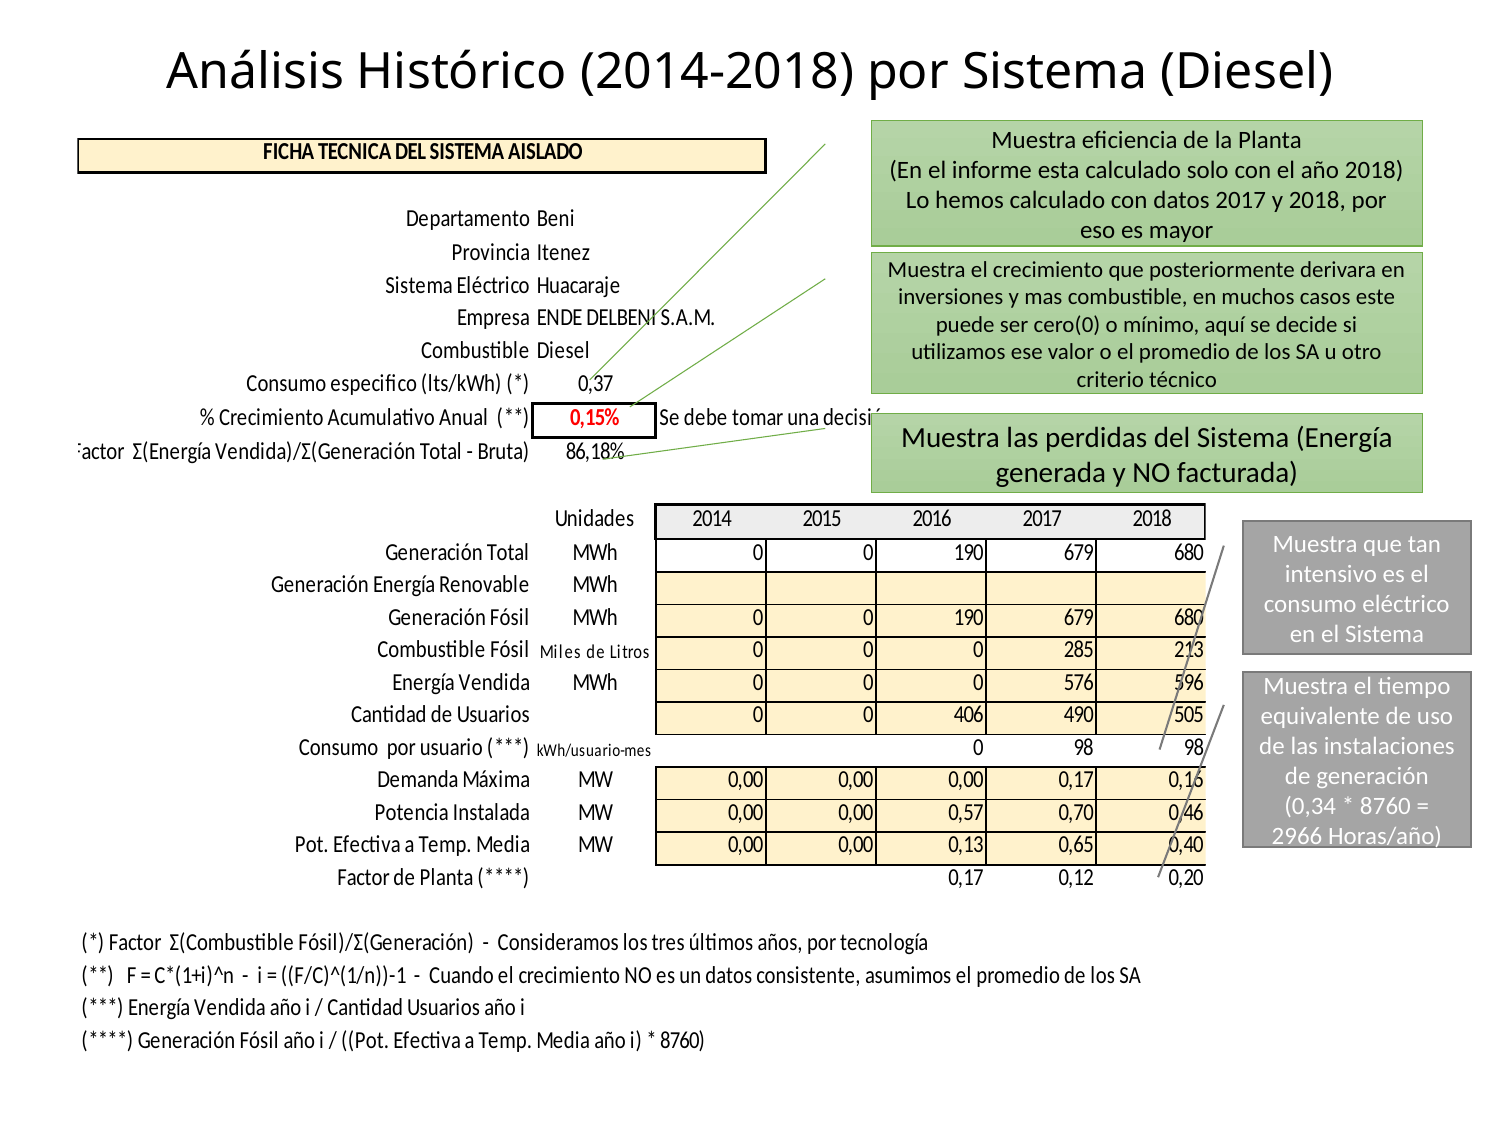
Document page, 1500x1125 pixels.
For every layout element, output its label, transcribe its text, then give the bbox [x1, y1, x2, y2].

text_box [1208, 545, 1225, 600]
picture [77, 138, 1208, 1061]
text_box Muestra eficiencia de la Planta (En el informe esta calculado solo con el año 2018) Lo hemos calculado con datos 2017 y 2018, por eso es mayor [871, 120, 1423, 247]
text_box Muestra el tiempo equivalente de uso de las instalaciones de generación (0,34 * 8760 = 2966 Horas/año) [1242, 671, 1472, 848]
title Análisis Histórico (2014-2018) por Sistema (Diesel) [103, 19, 1397, 126]
text_box Muestra las perdidas del Sistema (Energía generada y NO facturada) [1208, 413, 1423, 493]
text_box Muestra el crecimiento que posteriormente derivara en inversiones y mas combustible, en muchos casos este puede ser cero(0) o mínimo, aquí se decide si utilizamos ese valor o el promedio de los SA u otro criterio técnico [1208, 252, 1423, 394]
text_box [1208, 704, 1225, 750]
text_box Muestra que tan intensivo es el consumo eléctrico en el Sistema [1242, 520, 1472, 655]
